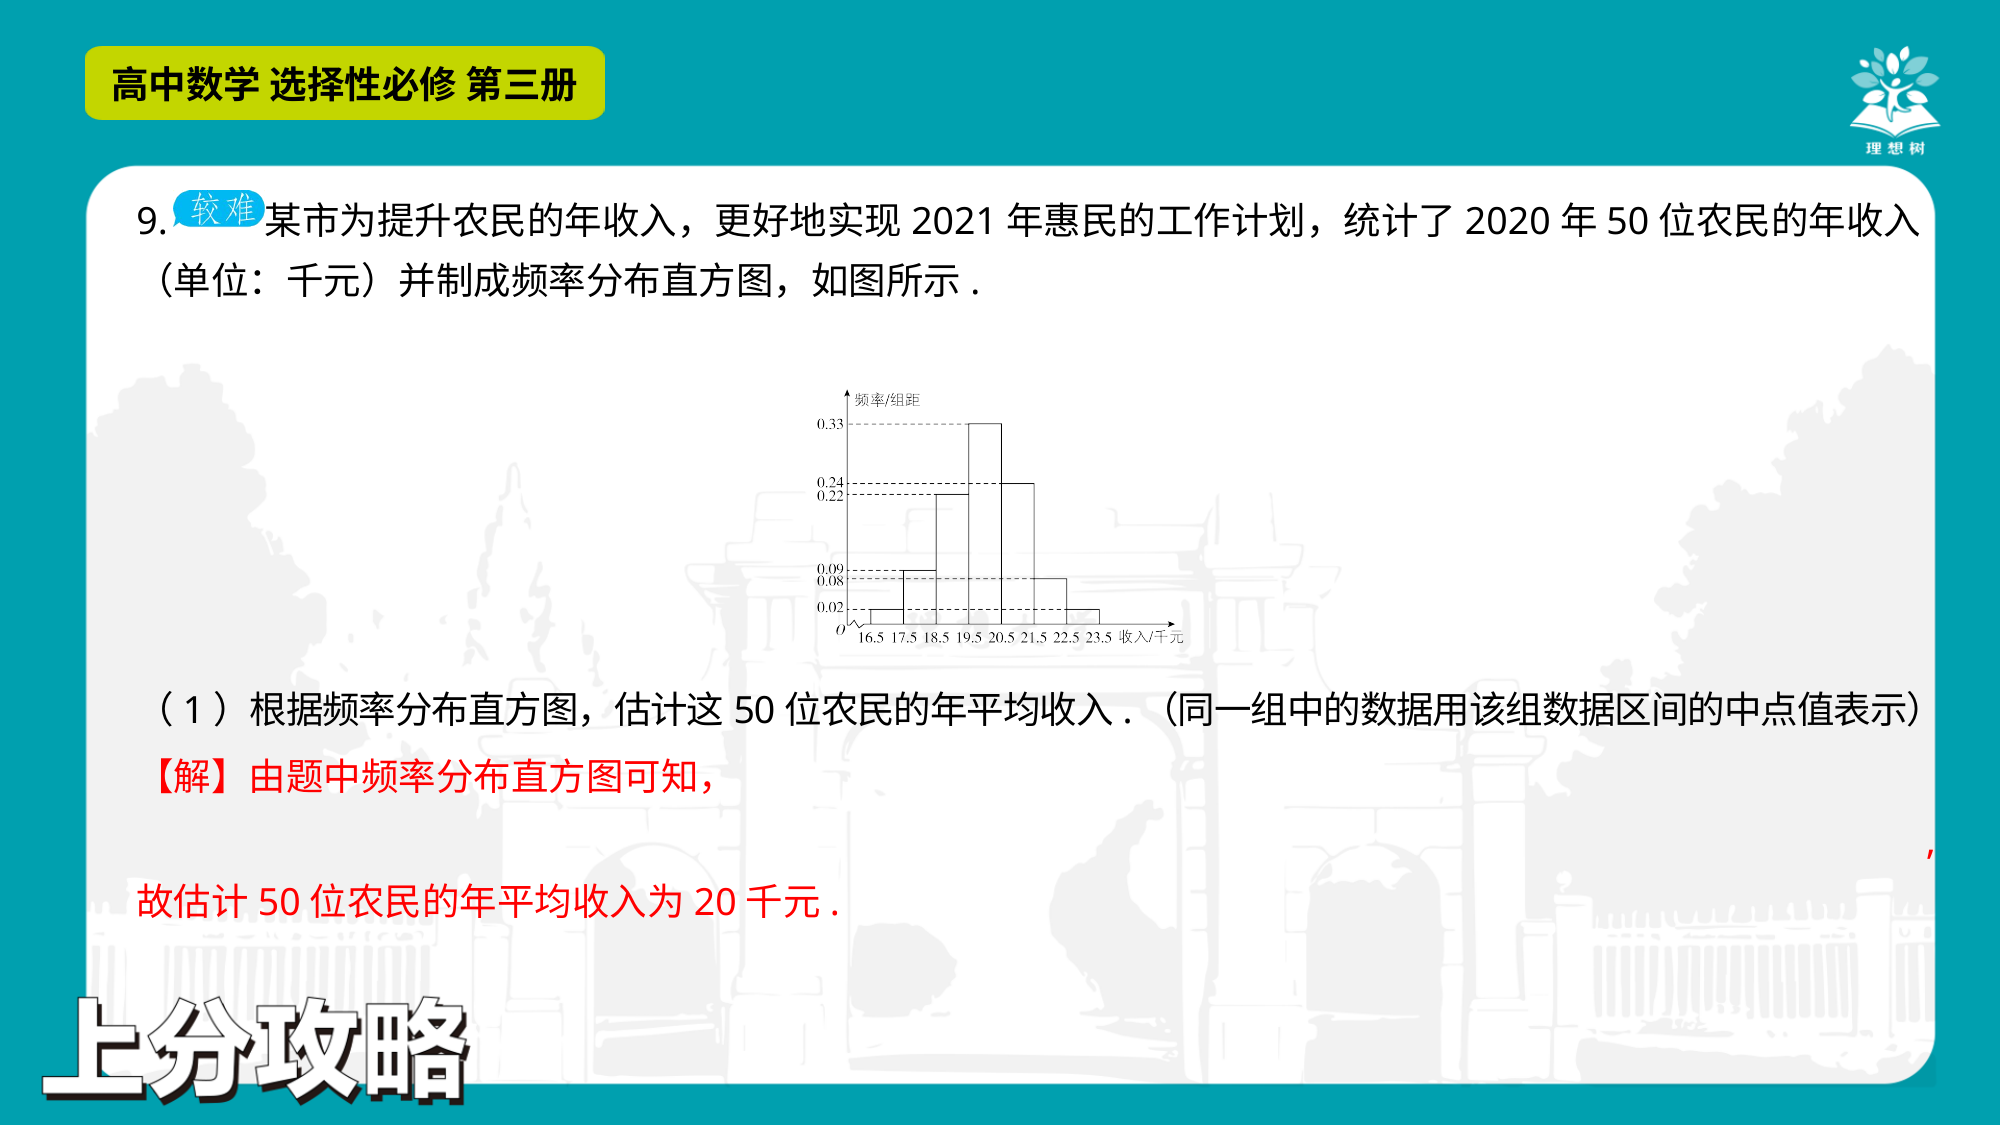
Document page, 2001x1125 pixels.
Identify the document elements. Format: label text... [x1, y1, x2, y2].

text_box 9. 某市为提升农民的年收入，更好地实现2021年惠民的工作计划，统计了2020年50位农民的年收入 （单位：千元）并制成频率分布直方图，如图所示. [136, 177, 1865, 297]
text_box （1）根据频率分布直方图，估计这50位农民的年平均收入.（同一组中的数据用该组数据区间的中点值表示） [136, 668, 1865, 726]
picture [0, 0, 2000, 1125]
